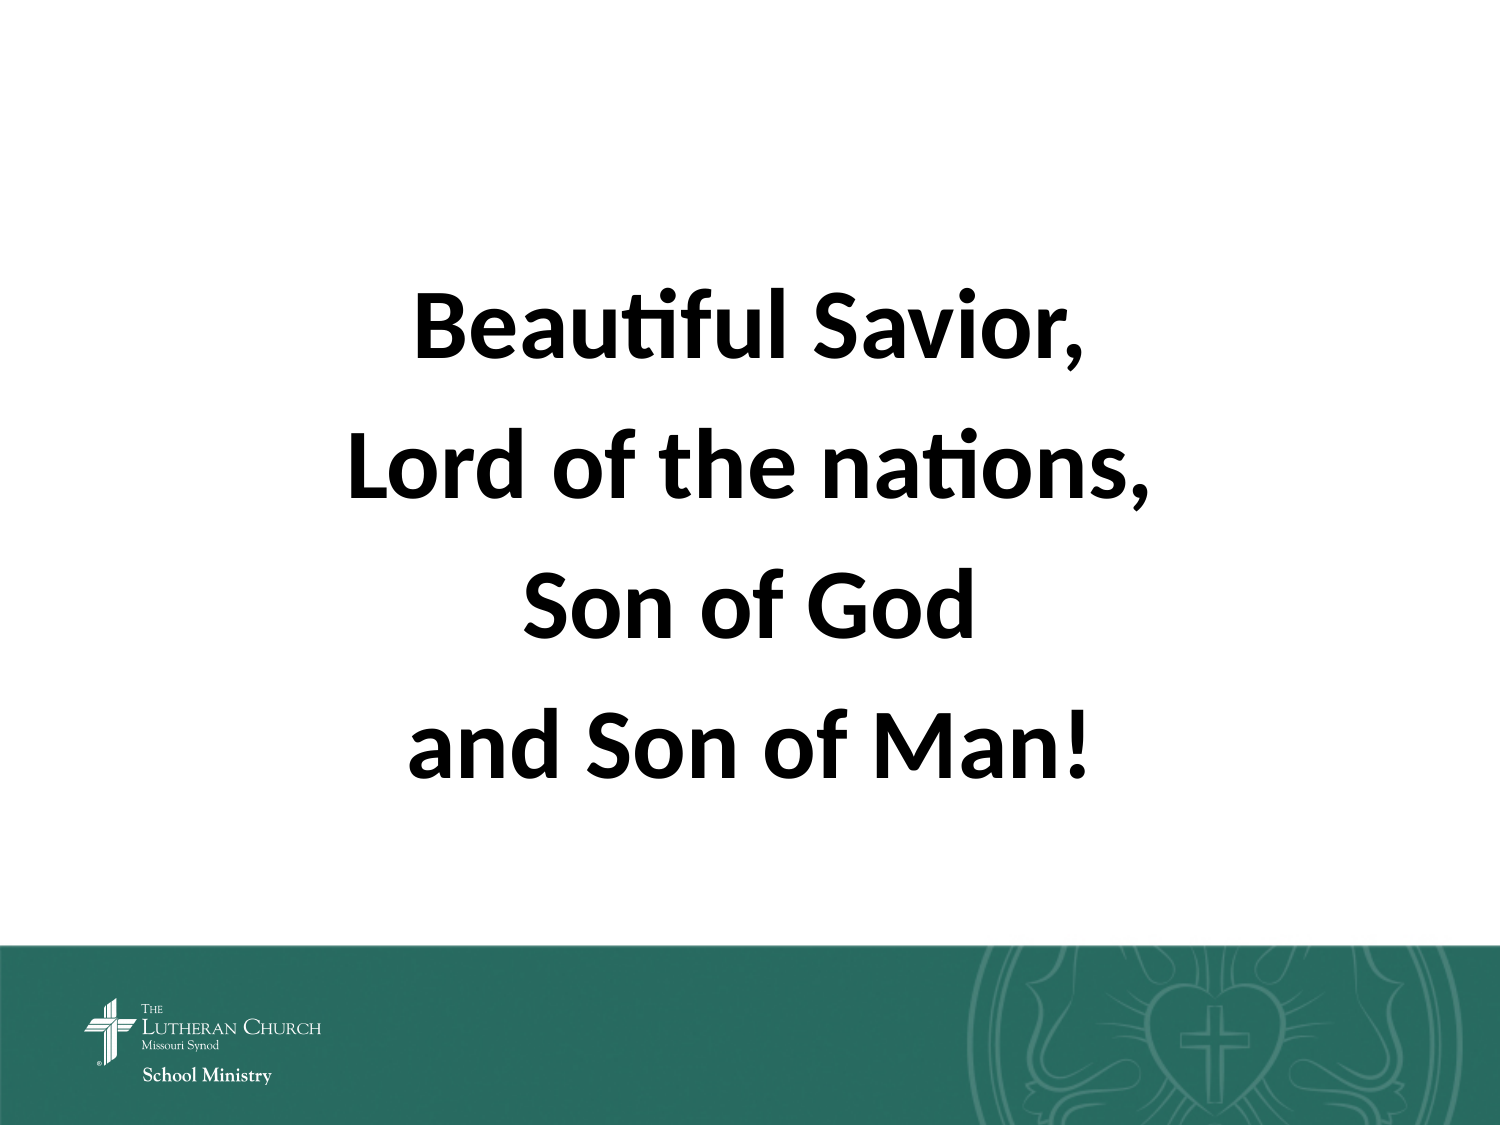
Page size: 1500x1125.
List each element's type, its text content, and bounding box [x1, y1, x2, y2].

list Beautiful Savior, Lord of the nations, Son of God and Son of Man! [73, 111, 1428, 975]
picture [0, 0, 1500, 1125]
